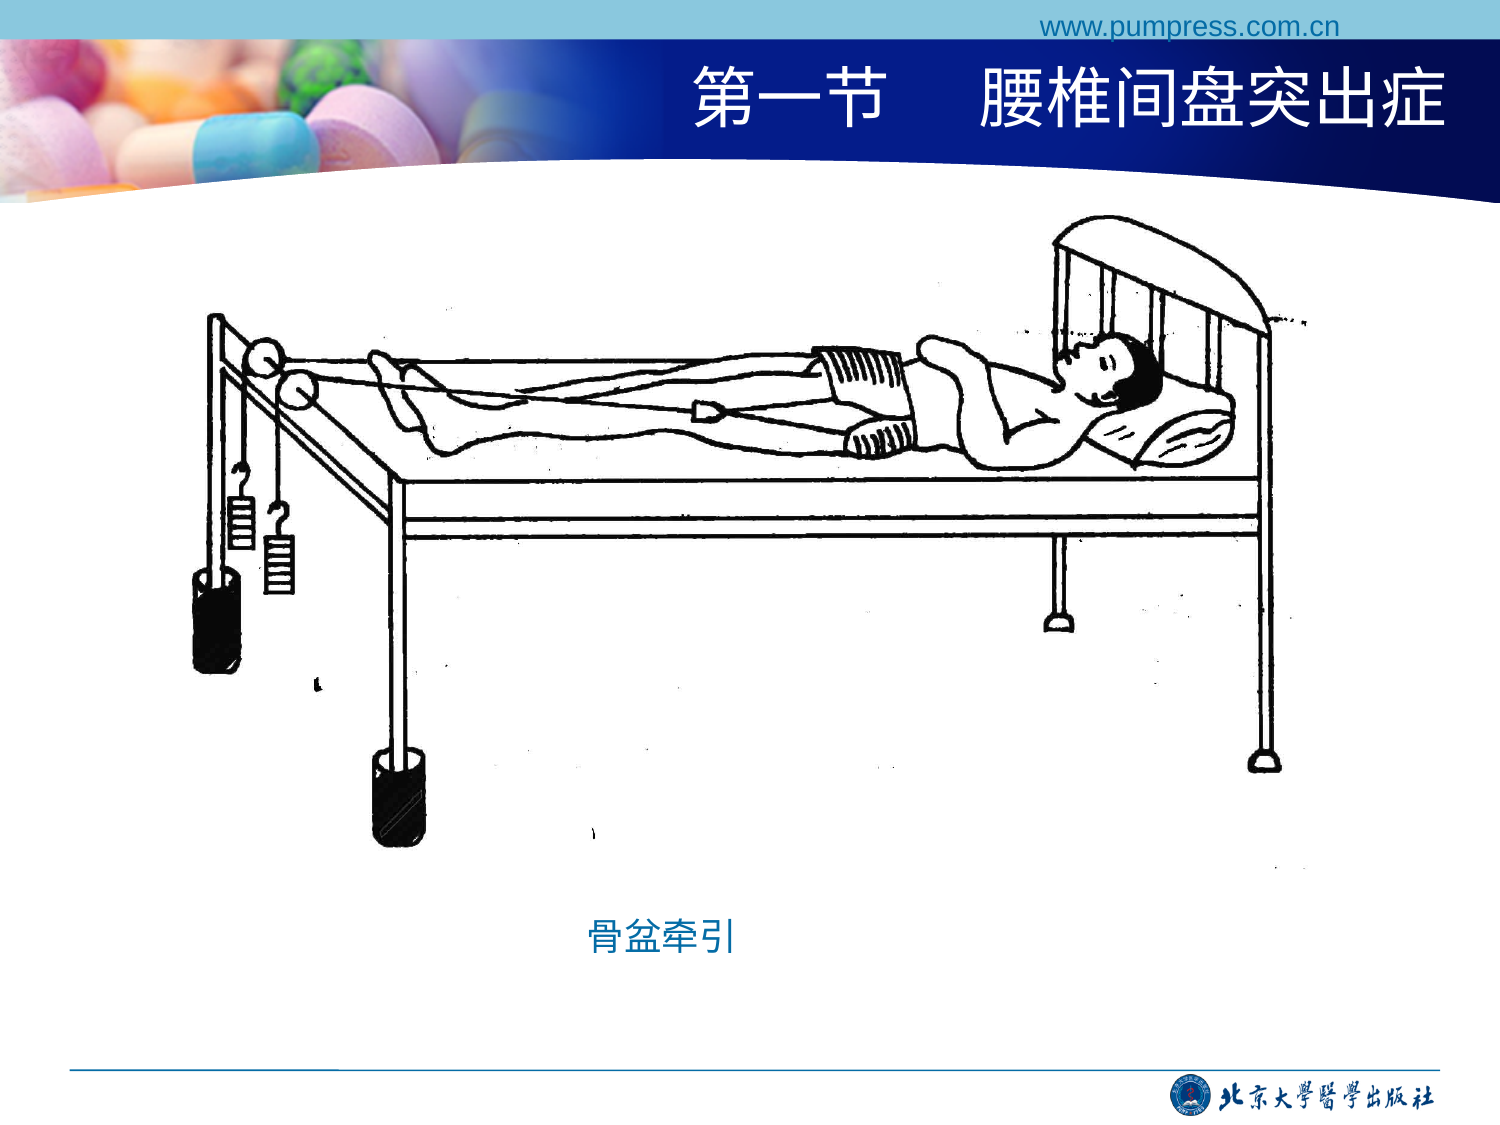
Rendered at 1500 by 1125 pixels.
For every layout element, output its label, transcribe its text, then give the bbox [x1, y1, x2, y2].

text_box 骨盆牵引 [571, 905, 752, 965]
picture [0, 40, 1500, 203]
picture [1170, 1074, 1436, 1118]
title 第一节 腰椎间盘突出症 [137, 49, 1463, 143]
picture [147, 200, 1311, 870]
slide_number www.pumpress.com.cn [1025, 0, 1463, 38]
